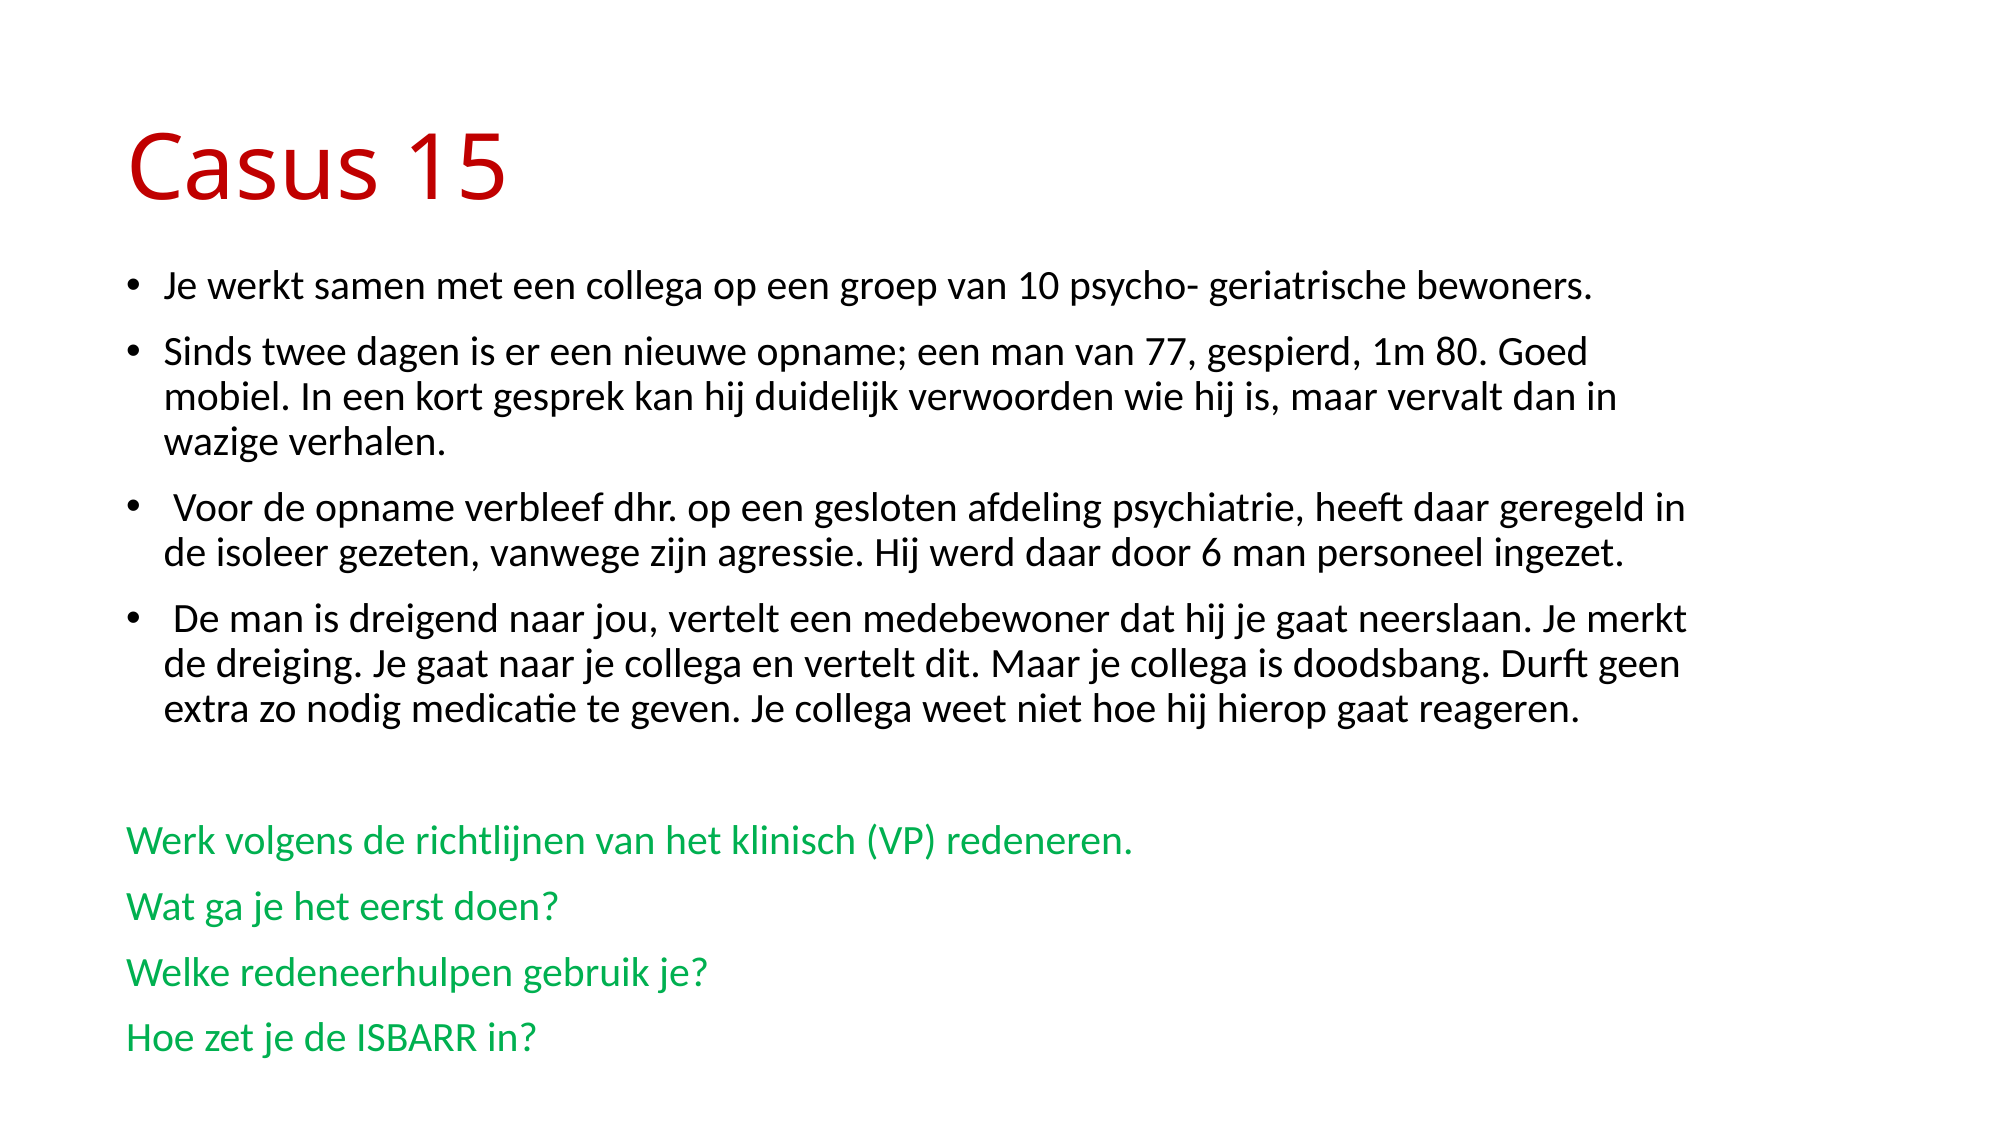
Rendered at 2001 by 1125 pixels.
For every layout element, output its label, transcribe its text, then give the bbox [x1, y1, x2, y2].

list Je werkt samen met een collega op een groep van 10 psycho- geriatrische bewoners. Sinds twee dagen is er een nieuwe opname; een man van 77, gespierd, 1m 80. Goed mobiel. In een kort gesprek kan hij duidelijk verwoorden wie hij is, maar vervalt dan in wazige verhalen. Voor de opname verbleef dhr. op een gesloten afdeling psychiatrie, heeft daar geregeld in de isoleer gezeten, vanwege zijn agressie. Hij werd daar door 6 man personeel ingezet. De man is dreigend naar jou, vertelt een medebewoner dat hij je gaat neerslaan. Je merkt de dreiging. Je gaat naar je collega en vertelt dit. Maar je collega is doodsbang. Durft geen extra zo nodig medicatie te geven. Je collega weet niet hoe hij hierop gaat reageren. Werk volgens de richtlijnen van het klinisch (VP) redeneren. Wat ga je het eerst doen? Welke redeneerhulpen gebruik je? Hoe zet je de ISBARR in? [111, 256, 1725, 1038]
title Casus 15 [111, 99, 1522, 240]
